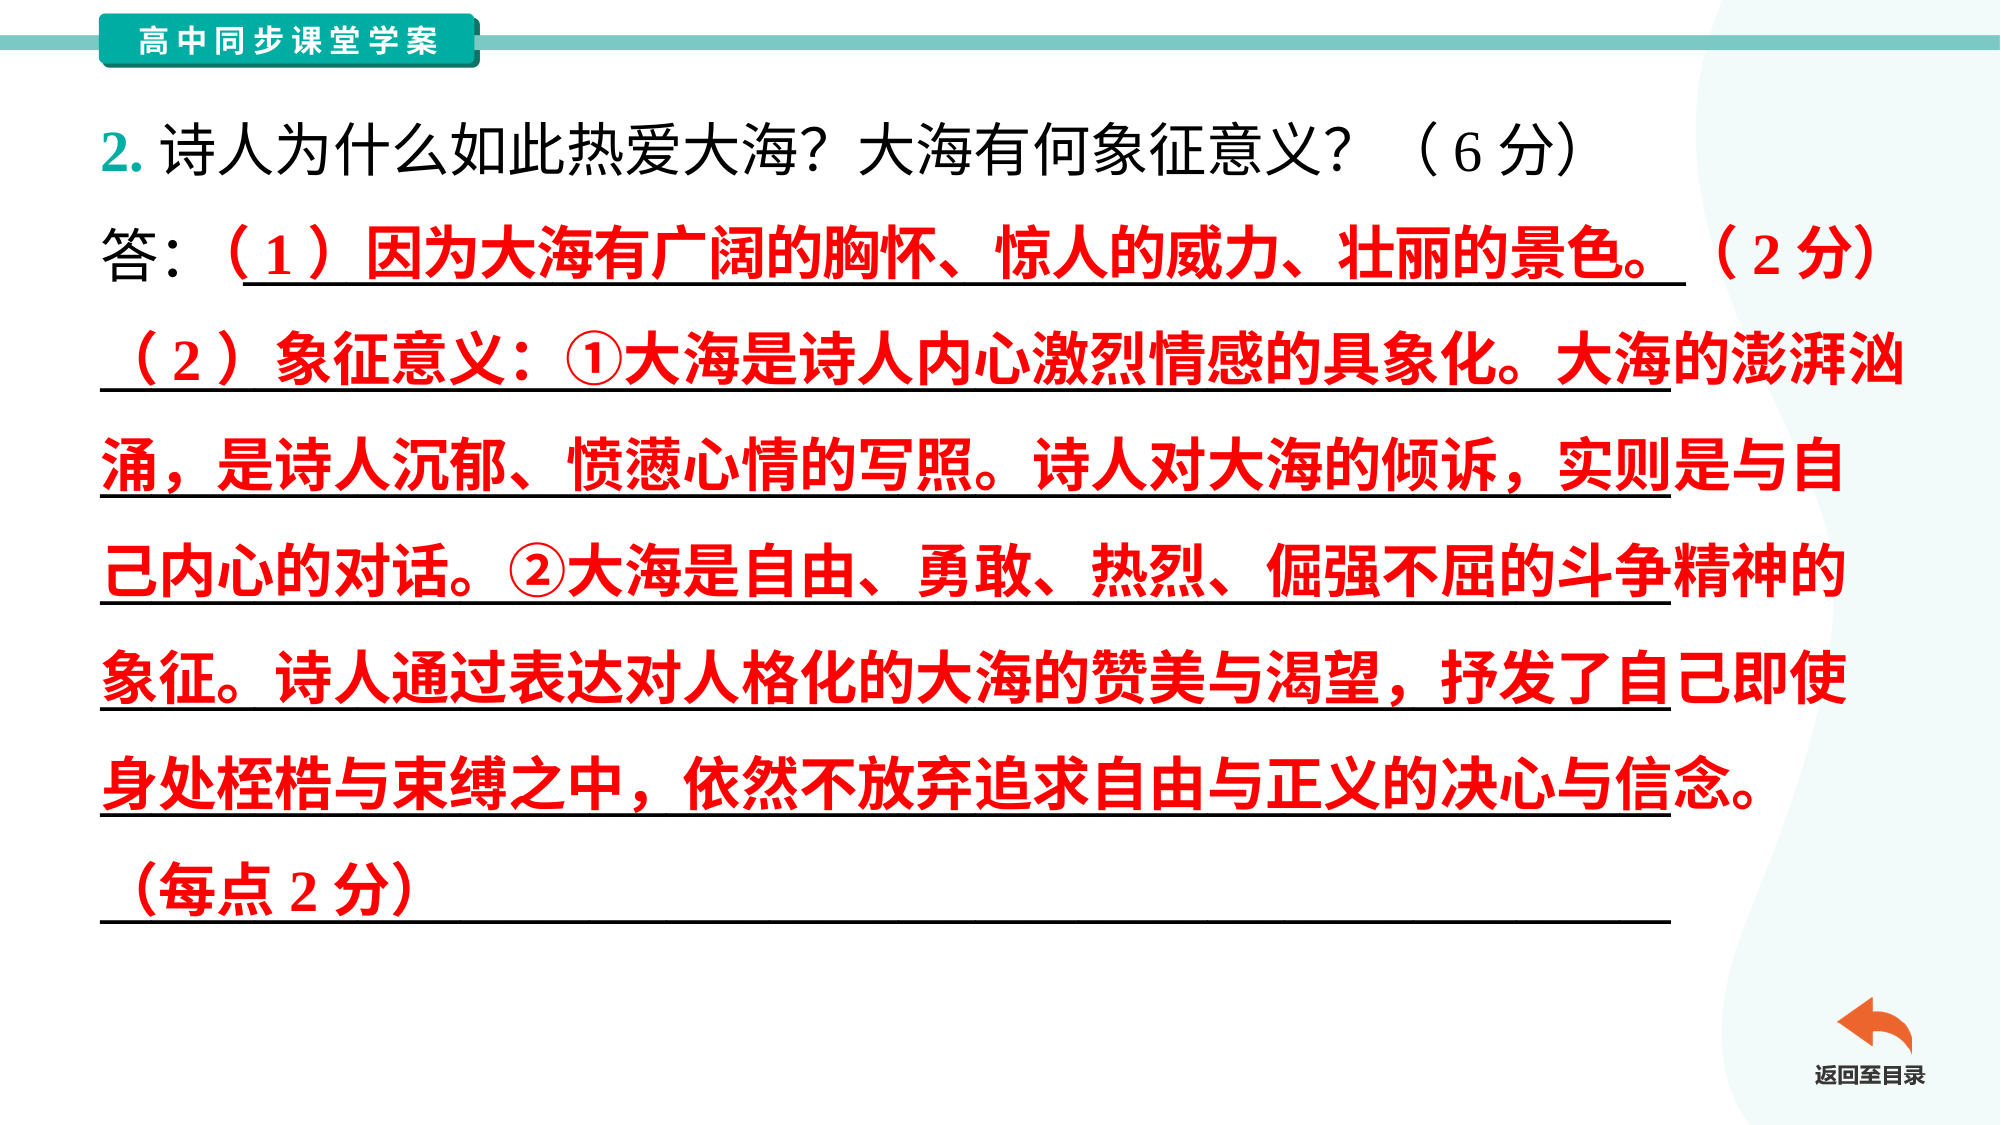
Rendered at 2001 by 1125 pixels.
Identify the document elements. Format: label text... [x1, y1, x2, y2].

picture [0, 0, 2000, 1125]
text_box （1）因为大海有广阔的胸怀、惊人的威力、壮丽的景色。（2分） （2）象征意义：①大海是诗人内心激烈情感的具象化。大海的澎湃汹 涌，是诗人沉郁、愤懑心情的写照。诗人对大海的倾诉，实则是与自 己内心的对话。②大海是自由、勇敢、热烈、倔强不屈的斗争精神的 象征。诗人通过表达对人格化的大海的赞美与渴望，抒发了自己即使 身处桎梏与束缚之中，依然不放弃追求自由与正义的决心与信念。 （每点2分） [100, 179, 1899, 924]
text_box 2.诗人为什么如此热爱大海？大海有何象征意义？（6分） 答： ________________________________________________________ _____________________________________________________________ _____________________________________________________________ _____________________________________________________________ _____________________________________________________________ _____________________________________________________________ _____________________________________________________________ [100, 76, 1899, 179]
